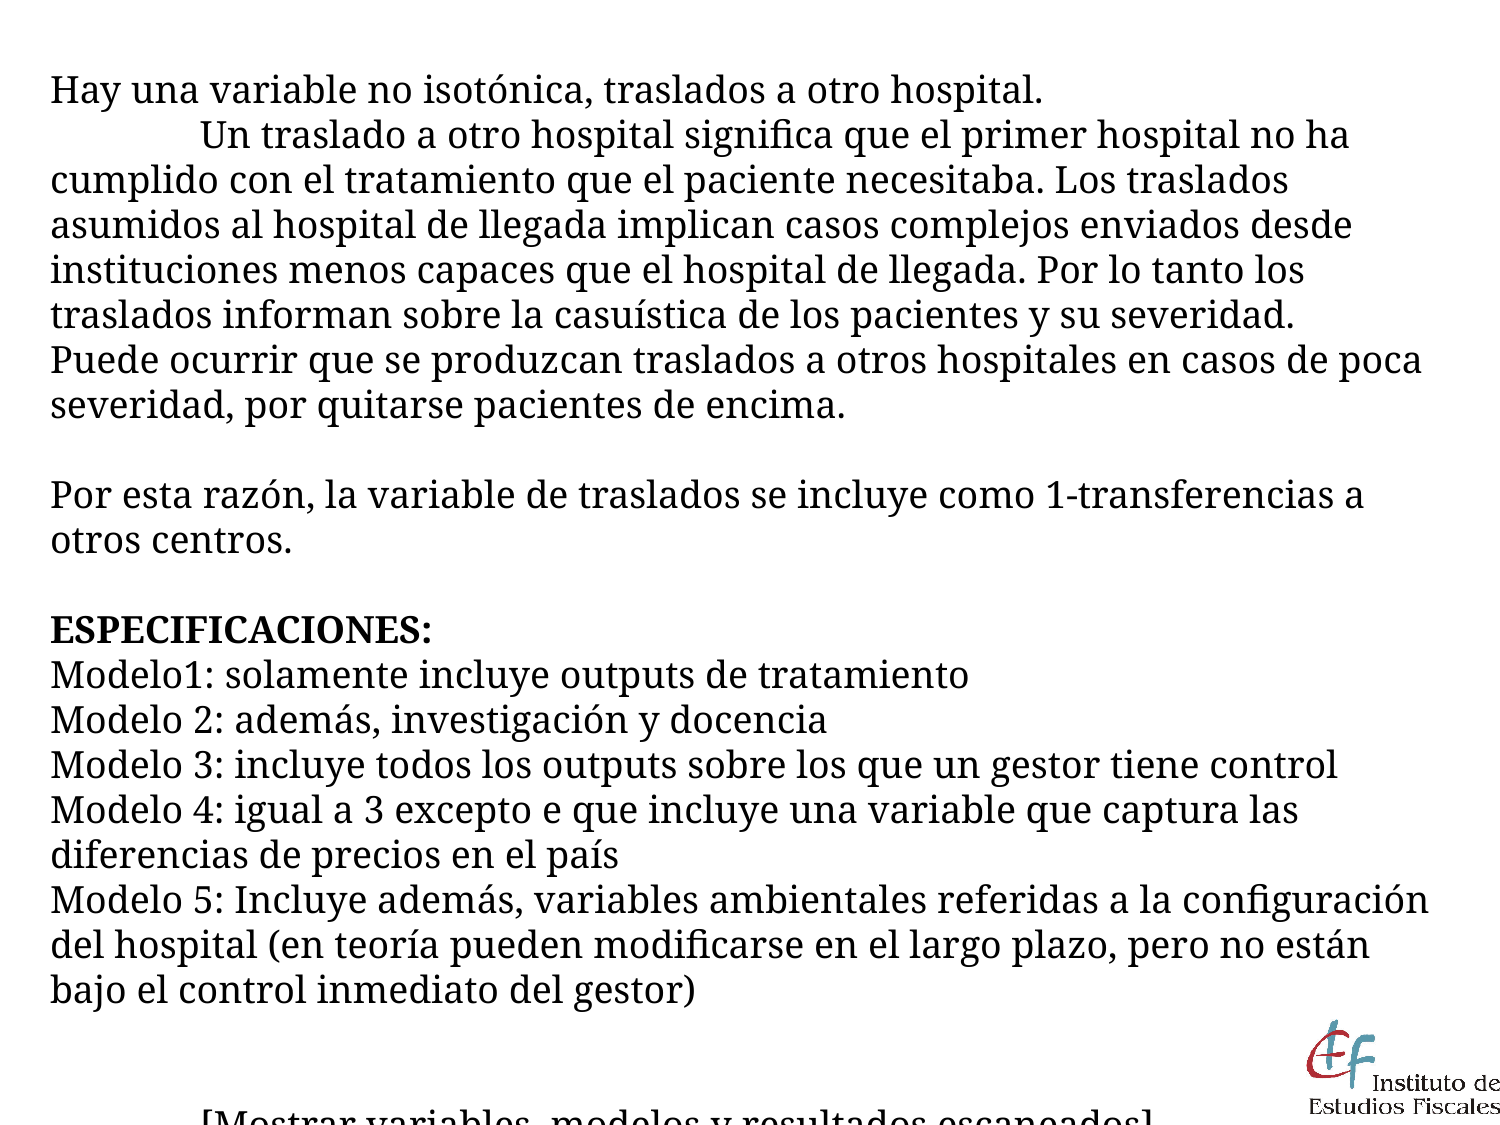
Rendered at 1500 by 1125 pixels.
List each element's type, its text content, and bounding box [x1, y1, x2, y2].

text_box Hay una variable no isotónica, traslados a otro hospital. Un traslado a otro hospital significa que el primer hospital no ha cumplido con el tratamiento que el paciente necesitaba. Los traslados asumidos al hospital de llegada implican casos complejos enviados desde instituciones menos capaces que el hospital de llegada. Por lo tanto los traslados informan sobre la casuística de los pacientes y su severidad. Puede ocurrir que se produzcan traslados a otros hospitales en casos de poca severidad, por quitarse pacientes de encima. Por esta razón, la variable de traslados se incluye como 1-transferencias a otros centros. ESPECIFICACIONES: Modelo1: solamente incluye outputs de tratamiento Modelo 2: además, investigación y docencia Modelo 3: incluye todos los outputs sobre los que un gestor tiene control Modelo 4: igual a 3 excepto e que incluye una variable que captura las diferencias de precios en el país Modelo 5: Incluye además, variables ambientales referidas a la configuración del hospital (en teoría pueden modificarse en el largo plazo, pero no están bajo el control inmediato del gestor) [Mostrar variables, modelos y resultados escaneados] [35, 58, 1454, 1125]
picture [1306, 1019, 1500, 1114]
